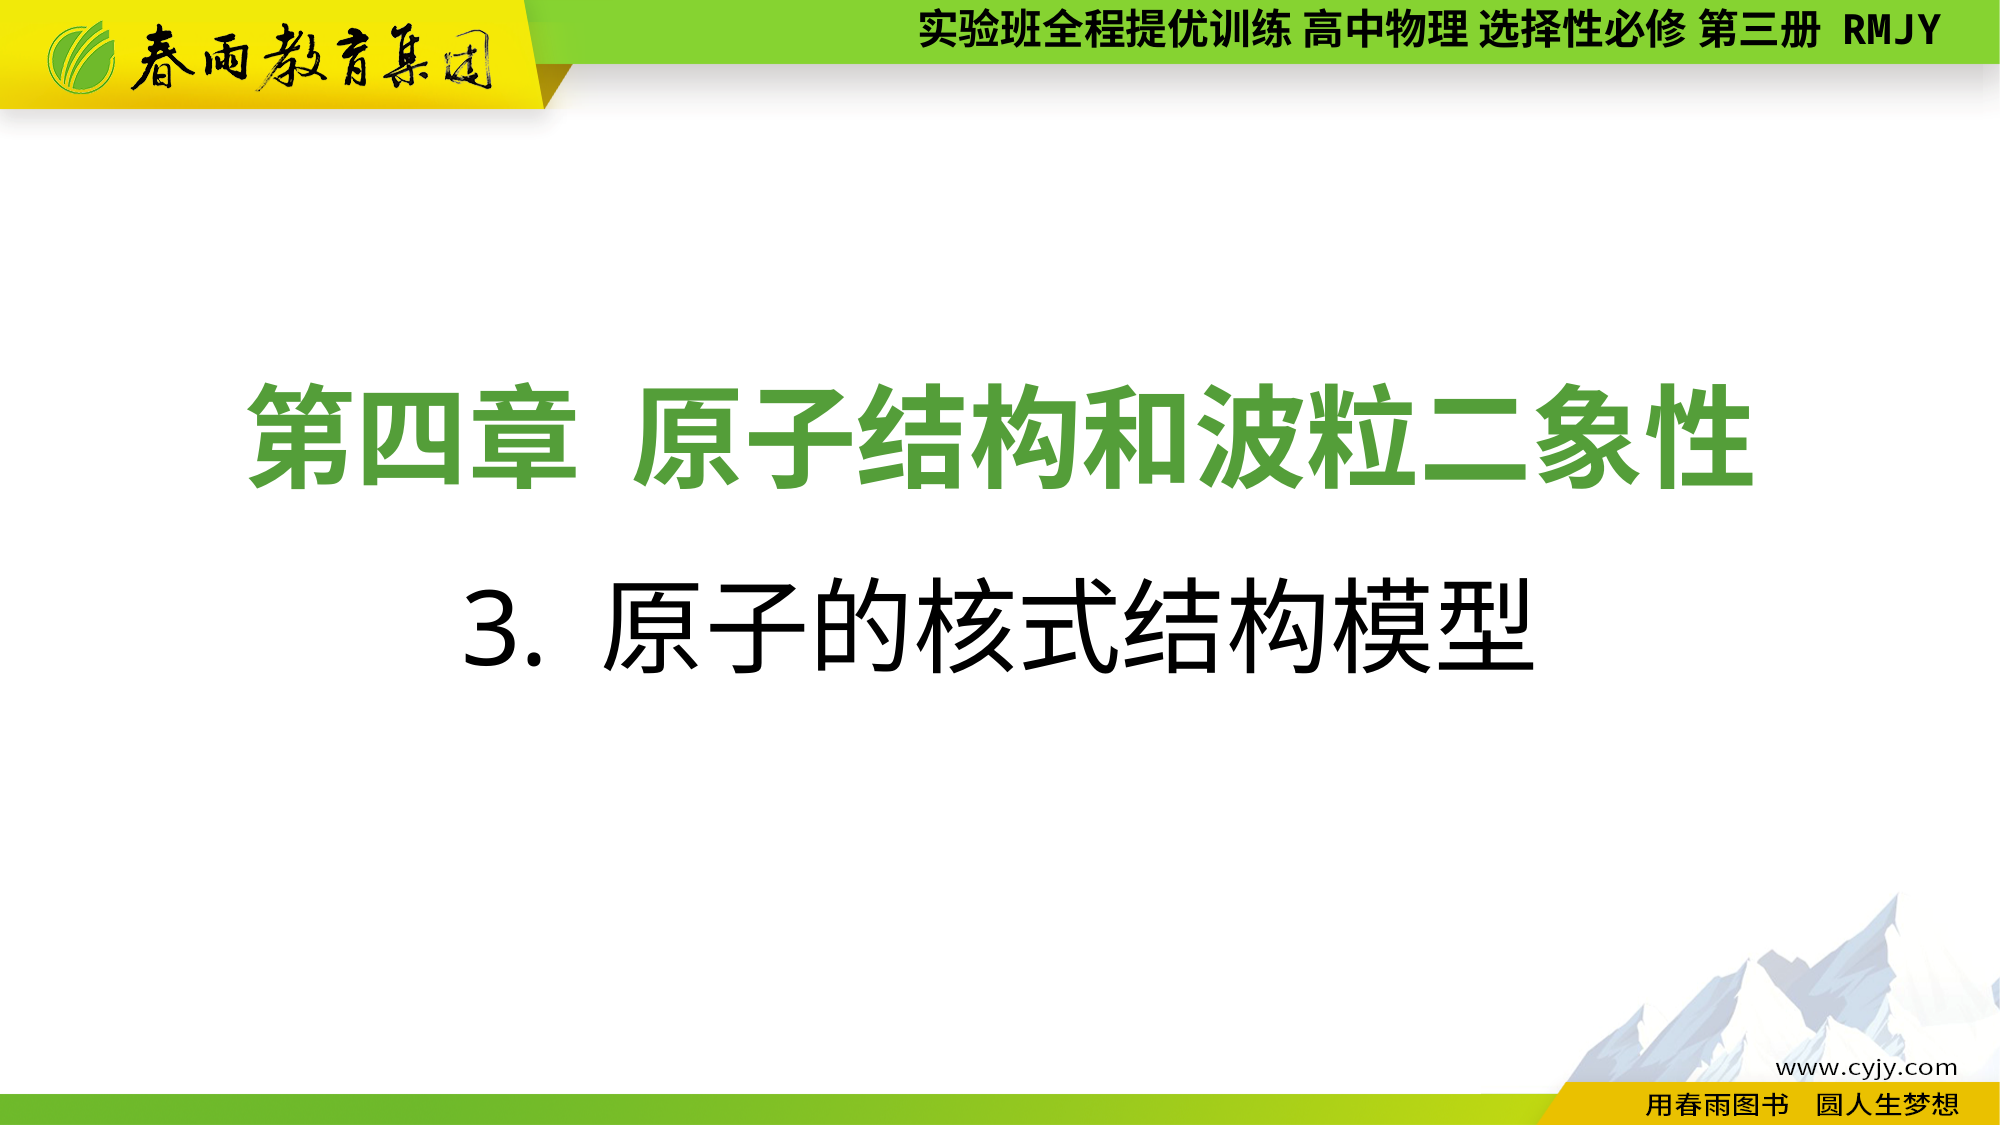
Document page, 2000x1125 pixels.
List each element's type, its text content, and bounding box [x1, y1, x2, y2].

text_box 第四章 原子结构和波粒二象性 [54, 291, 1946, 491]
text_box 3. 原子的核式结构模型 [54, 491, 1946, 694]
picture [0, 0, 2000, 1125]
